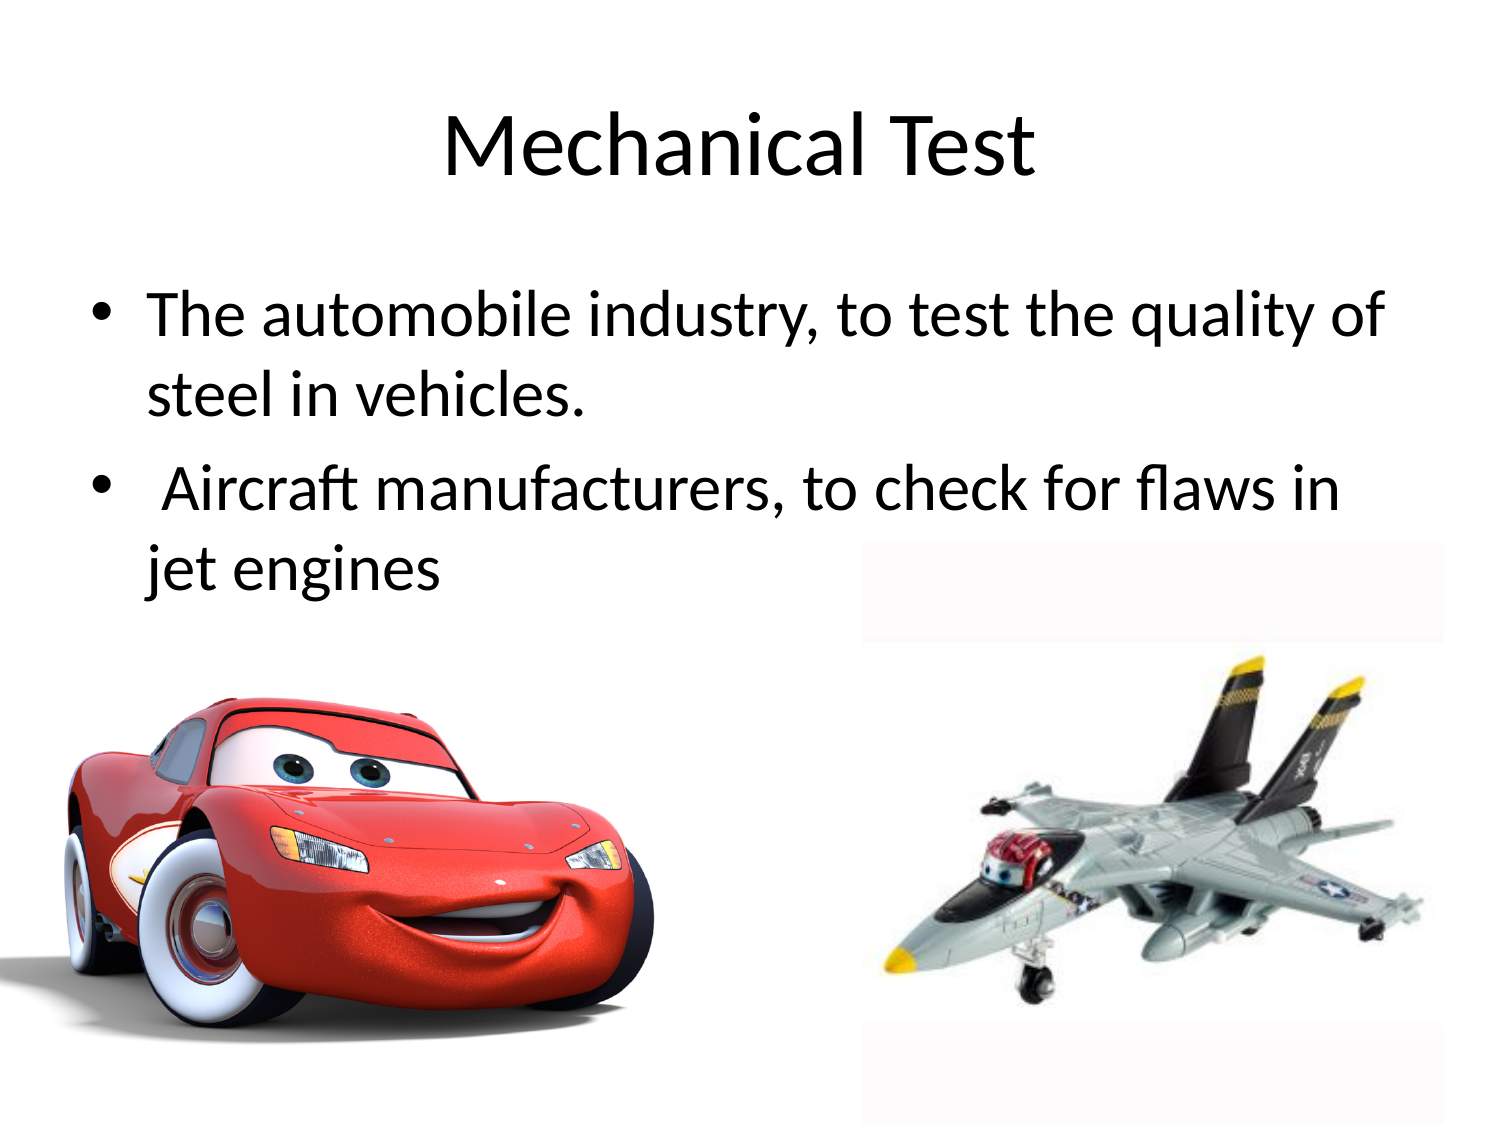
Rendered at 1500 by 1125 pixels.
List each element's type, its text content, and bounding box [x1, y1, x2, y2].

picture [862, 543, 1444, 1125]
picture [0, 662, 688, 1076]
list The automobile industry, to test the quality of steel in vehicles. Aircraft manufacturers, to check for flaws in jet engines [75, 262, 1425, 1005]
title Mechanical Test [75, 45, 1425, 233]
